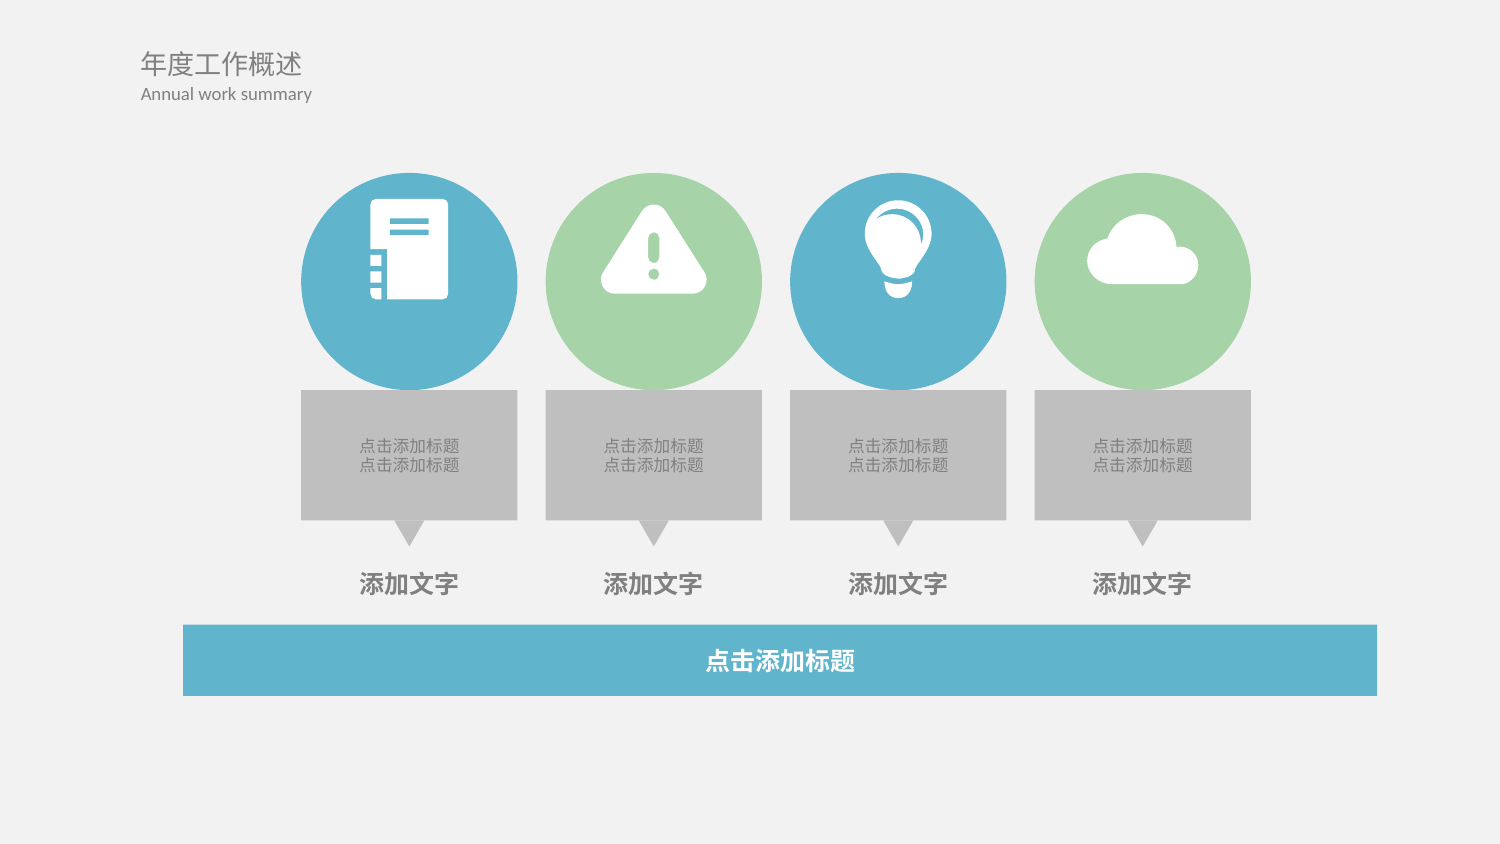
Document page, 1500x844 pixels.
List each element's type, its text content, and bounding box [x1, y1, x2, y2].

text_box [370, 198, 449, 300]
text_box [392, 518, 427, 549]
text_box [1032, 170, 1254, 388]
text_box [543, 170, 765, 388]
text_box [636, 518, 671, 549]
text_box 点击添加标题 [181, 623, 1379, 698]
text_box [881, 518, 916, 549]
text_box 点击添加标题 点击添加标题 [299, 388, 520, 523]
text_box [299, 170, 520, 388]
text_box [1125, 518, 1160, 549]
text_box 添加文字 [1081, 562, 1204, 604]
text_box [864, 200, 932, 299]
text_box [1087, 214, 1199, 285]
text_box 点击添加标题 点击添加标题 [1033, 388, 1253, 523]
text_box [788, 170, 1009, 388]
text_box [600, 204, 707, 294]
text_box 添加文字 [592, 562, 715, 604]
text_box 点击添加标题 点击添加标题 [788, 388, 1009, 523]
text_box 添加文字 [837, 562, 960, 604]
text_box 点击添加标题 点击添加标题 [544, 388, 764, 523]
text_box 添加文字 [348, 562, 471, 604]
